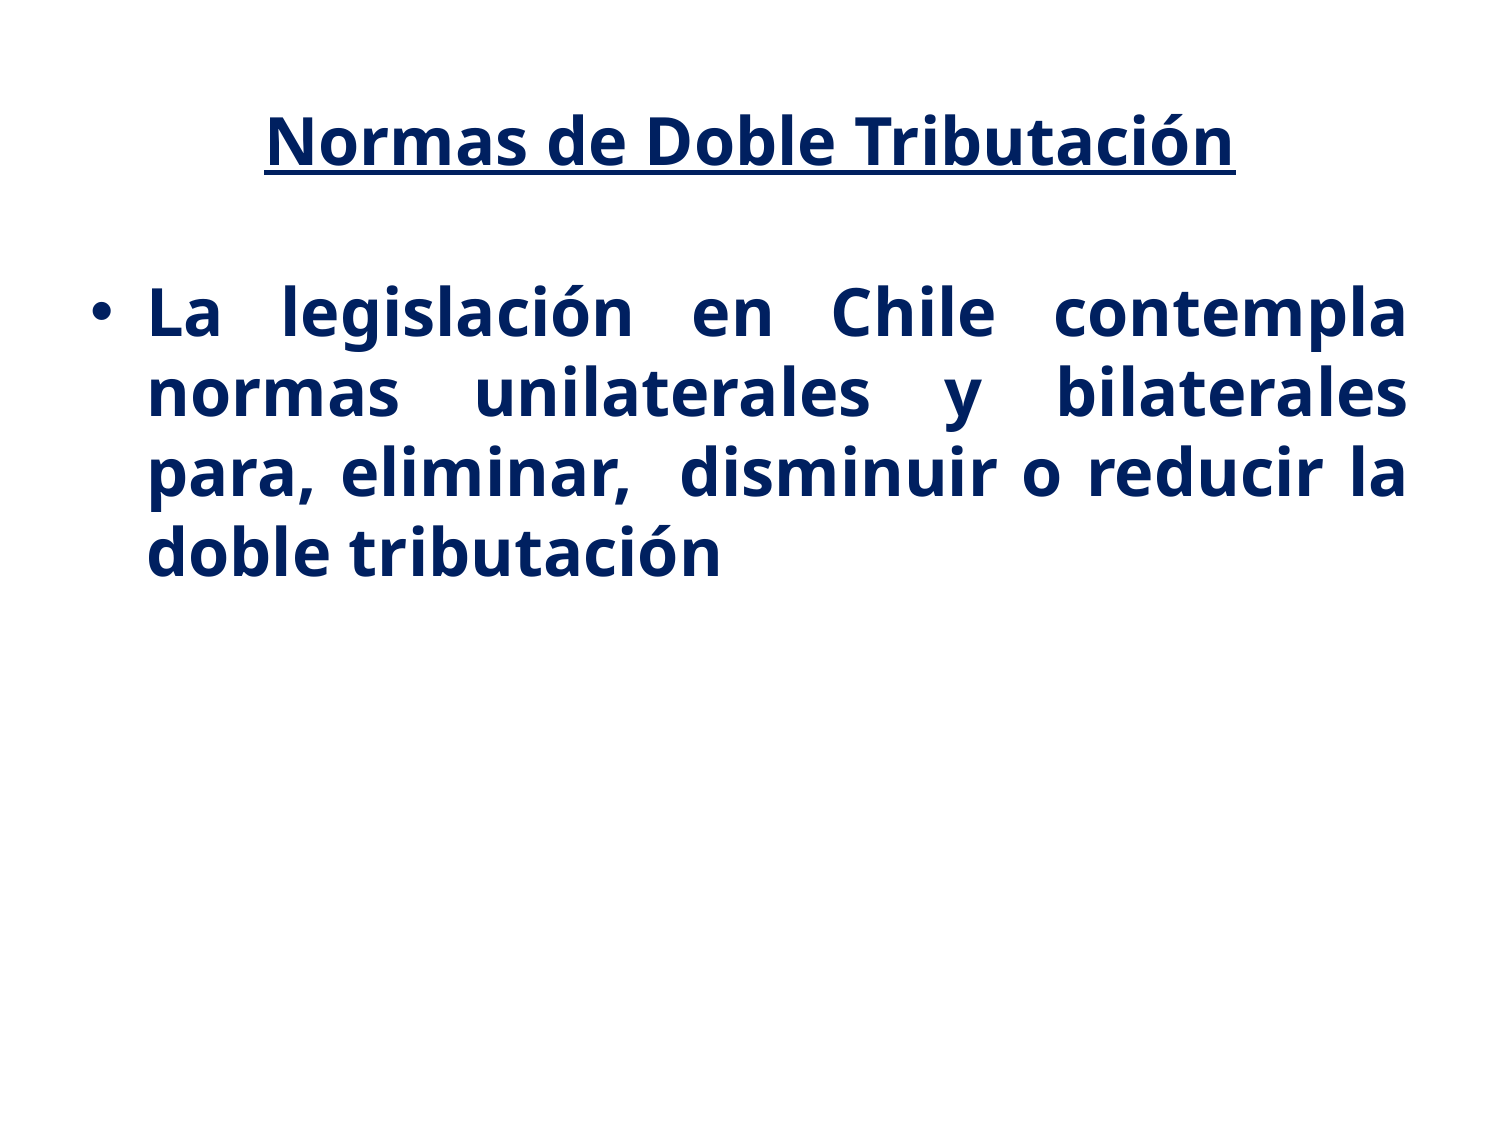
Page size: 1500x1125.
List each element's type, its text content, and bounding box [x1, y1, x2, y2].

list La legislación en Chile contempla normas unilaterales y bilaterales para, eliminar, disminuir o reducir la doble tributación [74, 262, 1426, 1006]
title Normas de Doble Tributación [74, 44, 1426, 233]
